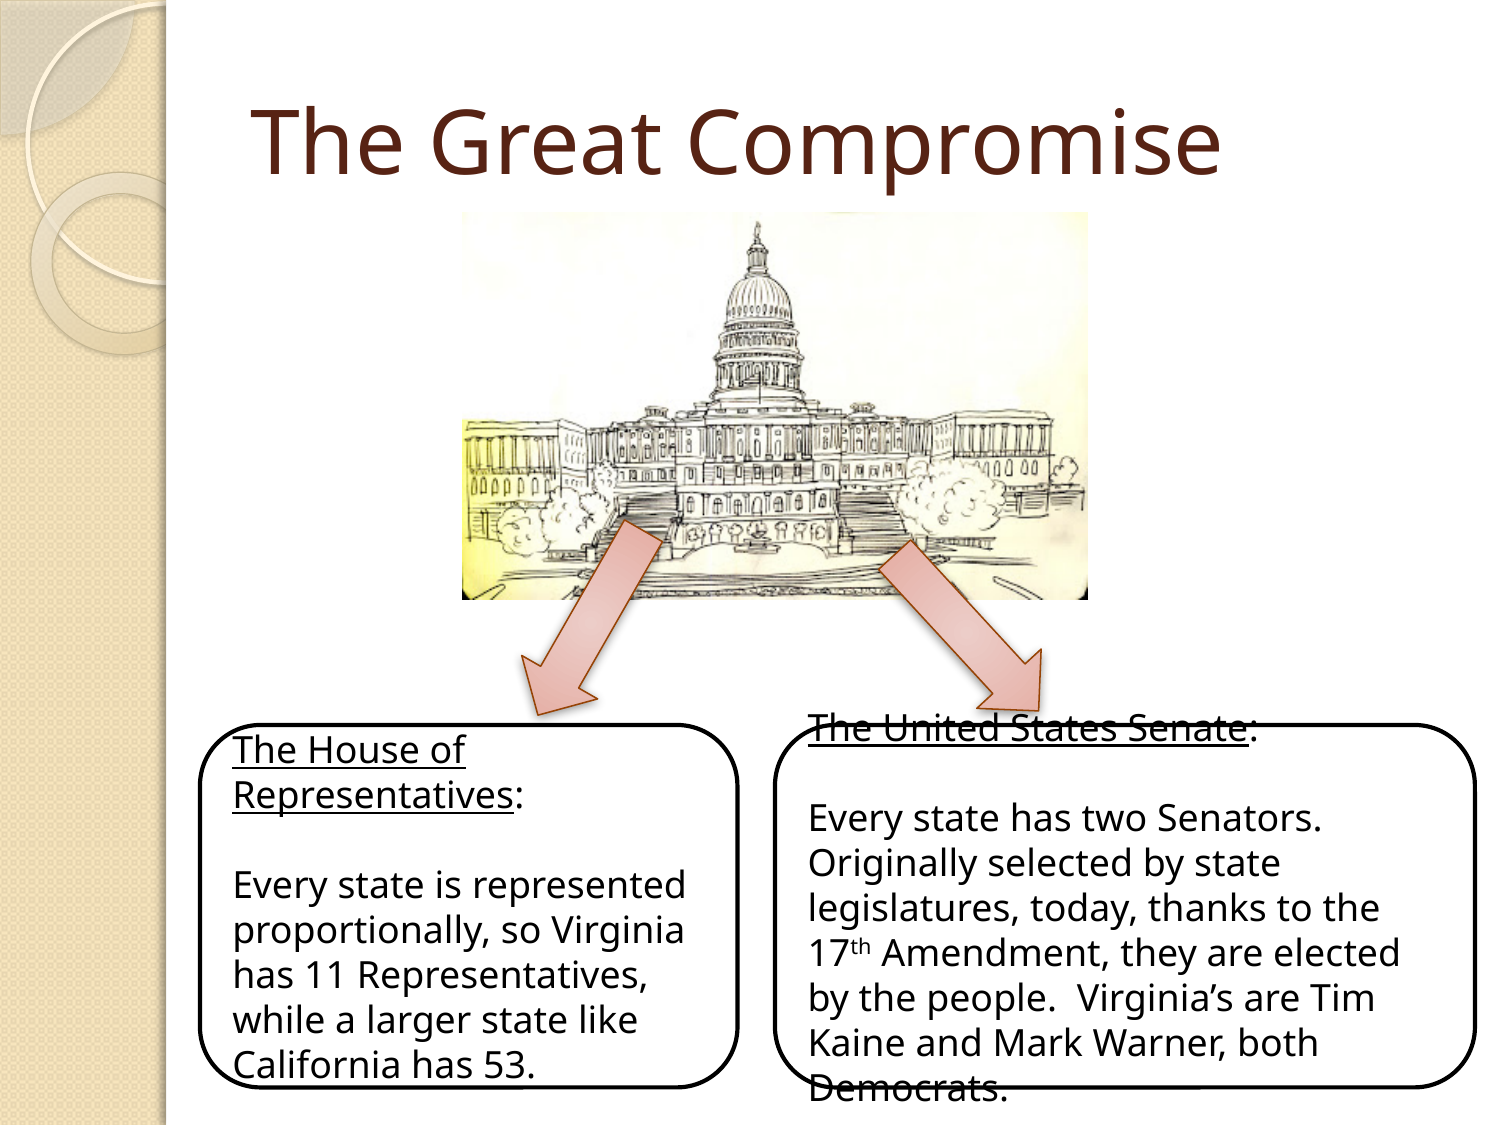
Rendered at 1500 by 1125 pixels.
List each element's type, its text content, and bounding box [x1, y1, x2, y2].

text_box [915, 611, 1042, 712]
text_box The United States Senate: Every state has two Senators. Originally selected by state legislatures, today, thanks to the 17th Amendment, they are elected by the people. Virginia’s are Tim Kaine and Mark Warner, both Democrats. [772, 722, 1478, 1090]
text_box [520, 611, 624, 716]
title The Great Compromise [235, 45, 1466, 233]
picture [462, 212, 1088, 601]
text_box The House of Representatives: Every state is represented proportionally, so Virginia has 11 Representatives, while a larger state like California has 53. [197, 722, 740, 1090]
